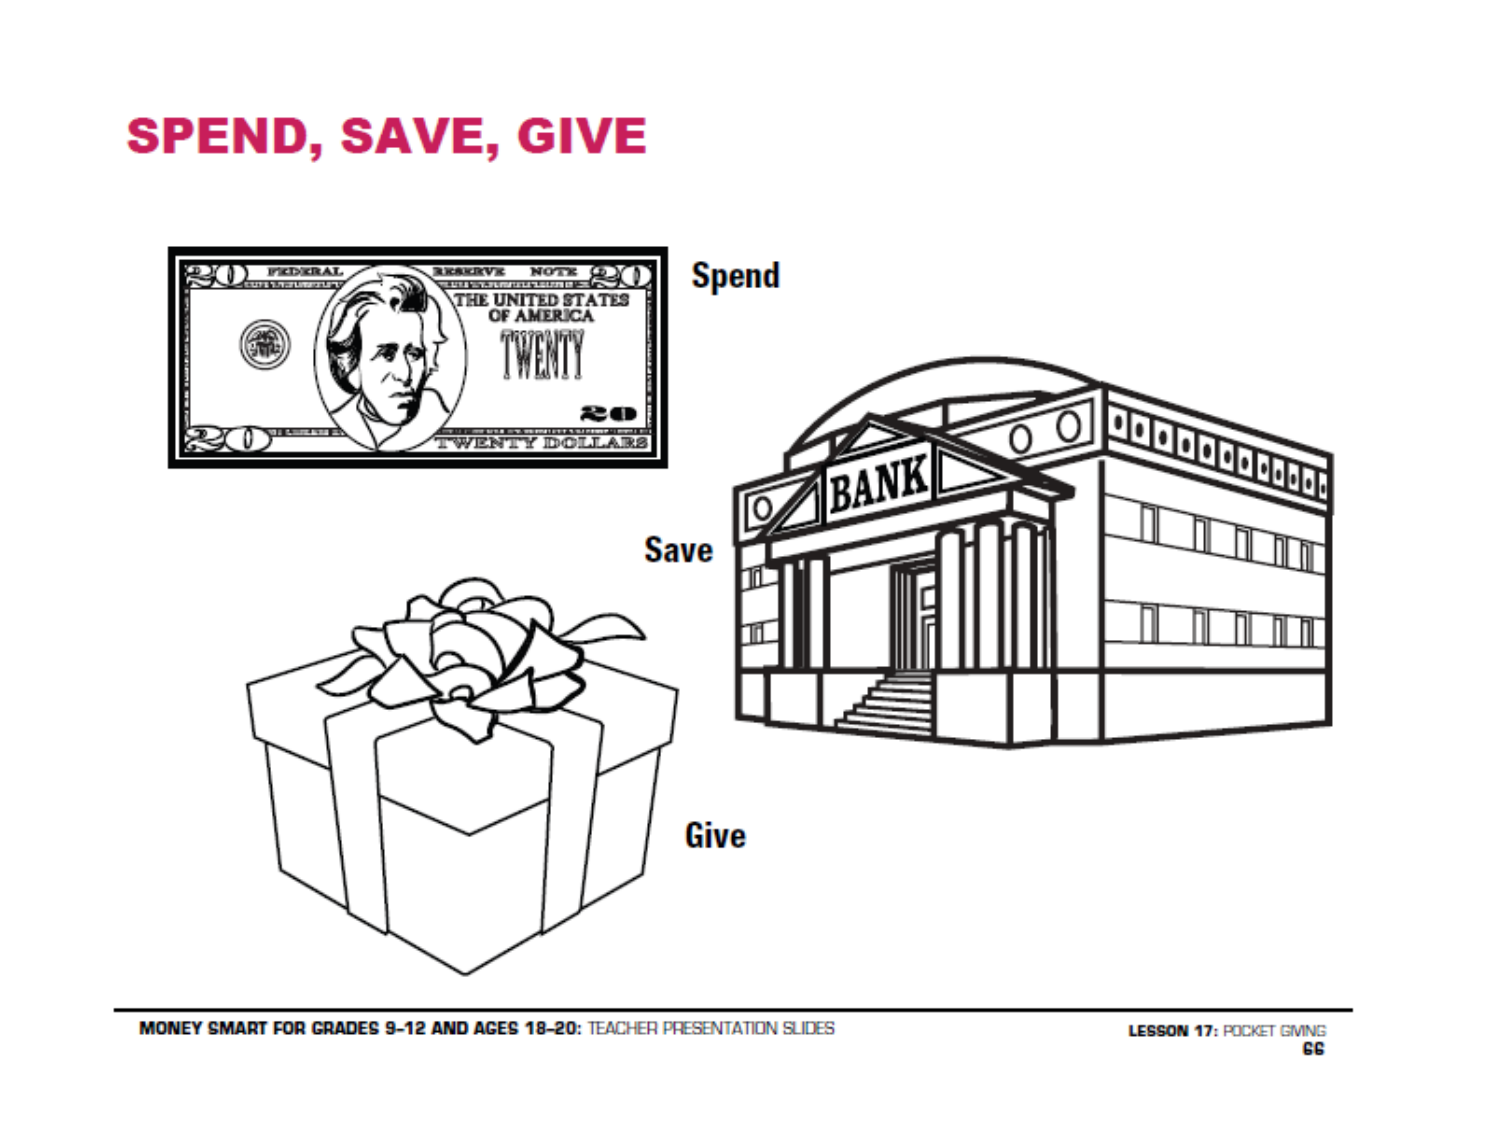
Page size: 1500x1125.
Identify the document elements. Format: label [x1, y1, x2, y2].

picture [62, 64, 1401, 1090]
